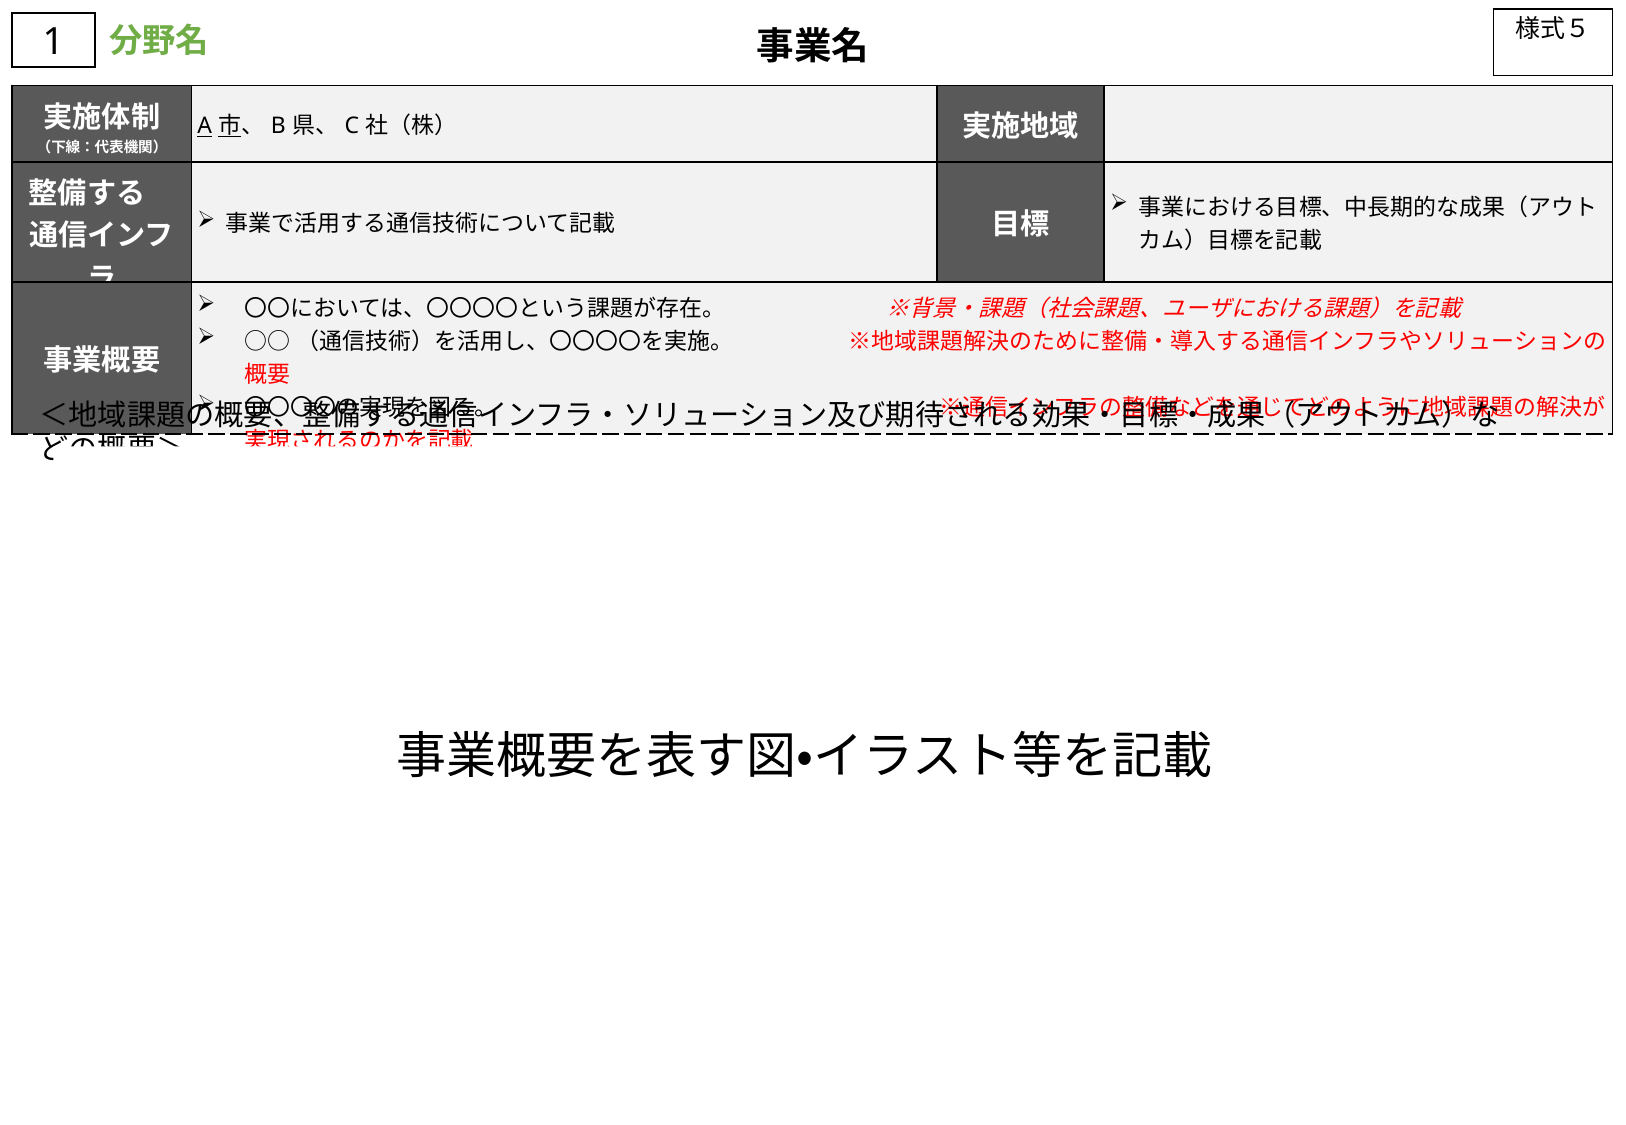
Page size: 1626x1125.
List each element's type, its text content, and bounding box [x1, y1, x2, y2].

text_box 分野名 [96, 12, 242, 67]
text_box 事業概要を表す図・イラスト等を記載 [52, 445, 1556, 1061]
table_cell 整備する 通信インフラ [13, 163, 191, 281]
table_cell 事業概要 [13, 283, 191, 433]
table_cell 事業で活用する通信技術について記載 [192, 163, 936, 281]
text_box ＜地域課題の概要、整備する通信インフラ・ソリューション及び期待される効果・目標・成果（アウトカム）などの概要＞ [24, 388, 1531, 473]
table_cell 事業における目標、中長期的な成果（アウトカム）目標を記載 [1105, 163, 1612, 281]
text_box 事業名 [0, 14, 1493, 75]
text_box 事業名 [1614, 14, 1625, 75]
table_header [1105, 86, 1612, 161]
table_header 実施地域 [938, 86, 1103, 161]
text_box 様式５ [1493, 8, 1614, 76]
text_box 1 [11, 12, 96, 68]
table_header A市、B県、C社（株） [192, 86, 936, 161]
table_cell 〇〇においては、〇〇〇〇という課題が存在。 ※背景・課題（社会課題、ユーザにおける課題）を記載 ○○（通信技術）を活用し、〇〇〇〇を実施。 ※地域課題解決のために整備・導入する通信インフラやソリューションの概要 〇〇〇〇の実現を図る。 ※通信インフラの整備などを通じてどのように地域課題の解決が実現されるのかを記載 [192, 283, 1612, 434]
table_cell 目標 [938, 163, 1103, 281]
table_header 実施体制 （下線：代表機関） [13, 86, 191, 161]
